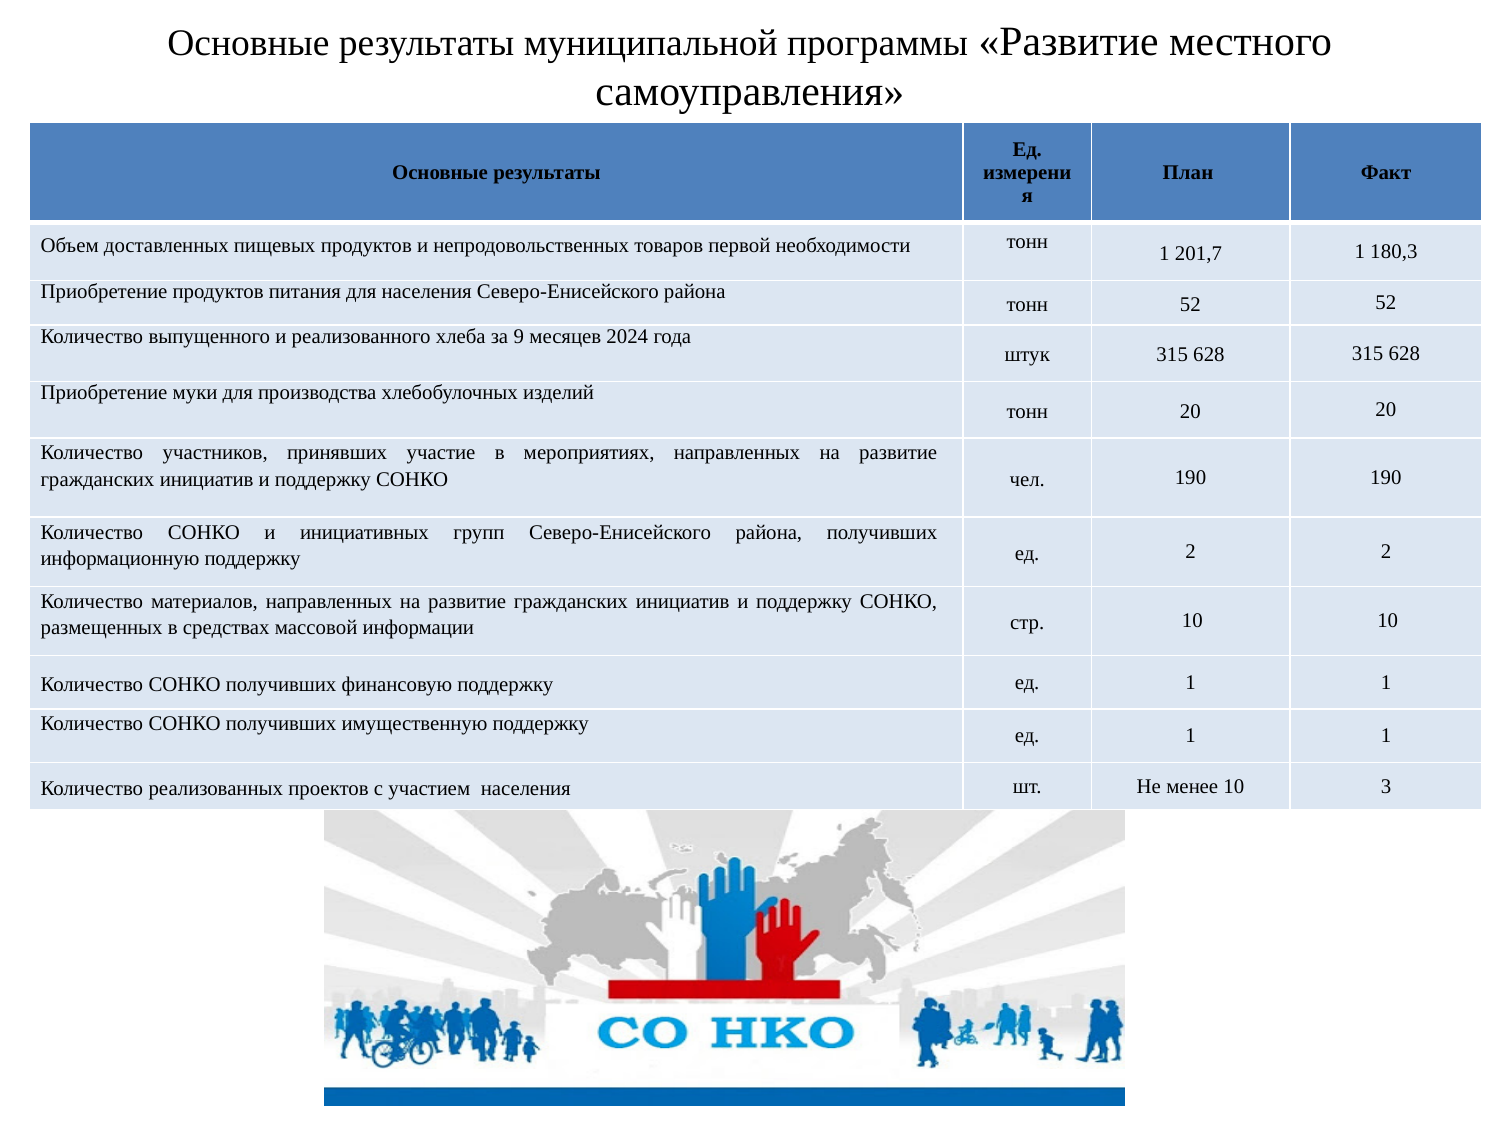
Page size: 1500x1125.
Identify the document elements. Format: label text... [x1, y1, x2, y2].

table_cell Количество СОНКО получивших имущественную поддержку [30, 710, 962, 762]
table_cell 1 [1291, 656, 1481, 708]
table_cell штук [964, 326, 1091, 381]
table_cell чел. [964, 439, 1091, 516]
table_cell 315 628 [1291, 326, 1481, 381]
table_cell 190 [1291, 439, 1481, 516]
table_header Факт [1291, 123, 1481, 220]
table_cell Количество СОНКО получивших финансовую поддержку [30, 656, 962, 708]
table_cell 190 [1092, 439, 1289, 516]
table_cell ед. [964, 710, 1091, 762]
table_cell 20 [1092, 382, 1289, 437]
table_cell тонн [964, 225, 1091, 280]
table_cell 1 [1291, 710, 1481, 762]
table_cell стр. [964, 587, 1091, 655]
table_cell Объем доставленных пищевых продуктов и непродовольственных товаров первой необходимости [30, 225, 962, 280]
table_cell Приобретение продуктов питания для населения Северо-Енисейского района [30, 281, 962, 324]
table_cell 3 [1291, 763, 1481, 809]
table_header Основные результаты [30, 123, 962, 220]
title Основные результаты муниципальной программы «Развитие местного самоуправления» [0, 4, 1500, 123]
table_cell тонн [964, 382, 1091, 437]
table_cell 10 [1092, 587, 1289, 655]
table_cell Количество реализованных проектов с участием населения [30, 763, 962, 809]
table_cell Количество материалов, направленных на развитие гражданских инициатив и поддержку СОНКО, размещенных в средствах массовой информации [30, 587, 962, 655]
table_cell Приобретение муки для производства хлебобулочных изделий [30, 382, 962, 437]
table_cell Количество СОНКО и инициативных групп Северо-Енисейского района, получивших информационную поддержку [30, 518, 962, 586]
table_cell 2 [1291, 518, 1481, 586]
table_cell 315 628 [1092, 326, 1289, 381]
table_cell 20 [1291, 382, 1481, 437]
table_cell 52 [1291, 281, 1481, 324]
table_cell 1 180,3 [1291, 225, 1481, 280]
table_cell Количество выпущенного и реализованного хлеба за 9 месяцев 2024 года [30, 326, 962, 381]
table_header Ед. измерения [964, 123, 1091, 220]
table_cell шт. [964, 763, 1091, 808]
table_cell Количество участников, принявших участие в мероприятиях, направленных на развитие гражданских инициатив и поддержку СОНКО [30, 439, 962, 516]
picture [324, 810, 1125, 1107]
table_cell 2 [1092, 518, 1289, 586]
table_cell 10 [1291, 587, 1481, 655]
table_cell тонн [964, 281, 1091, 324]
table_cell 1 201,7 [1092, 225, 1289, 280]
table_cell 52 [1092, 281, 1289, 324]
table_header План [1092, 123, 1289, 220]
table_cell ед. [964, 518, 1091, 586]
table_cell 1 [1092, 710, 1289, 762]
table_cell Не менее 10 [1092, 763, 1289, 809]
table_cell 1 [1092, 656, 1289, 708]
table_cell ед. [964, 656, 1091, 708]
